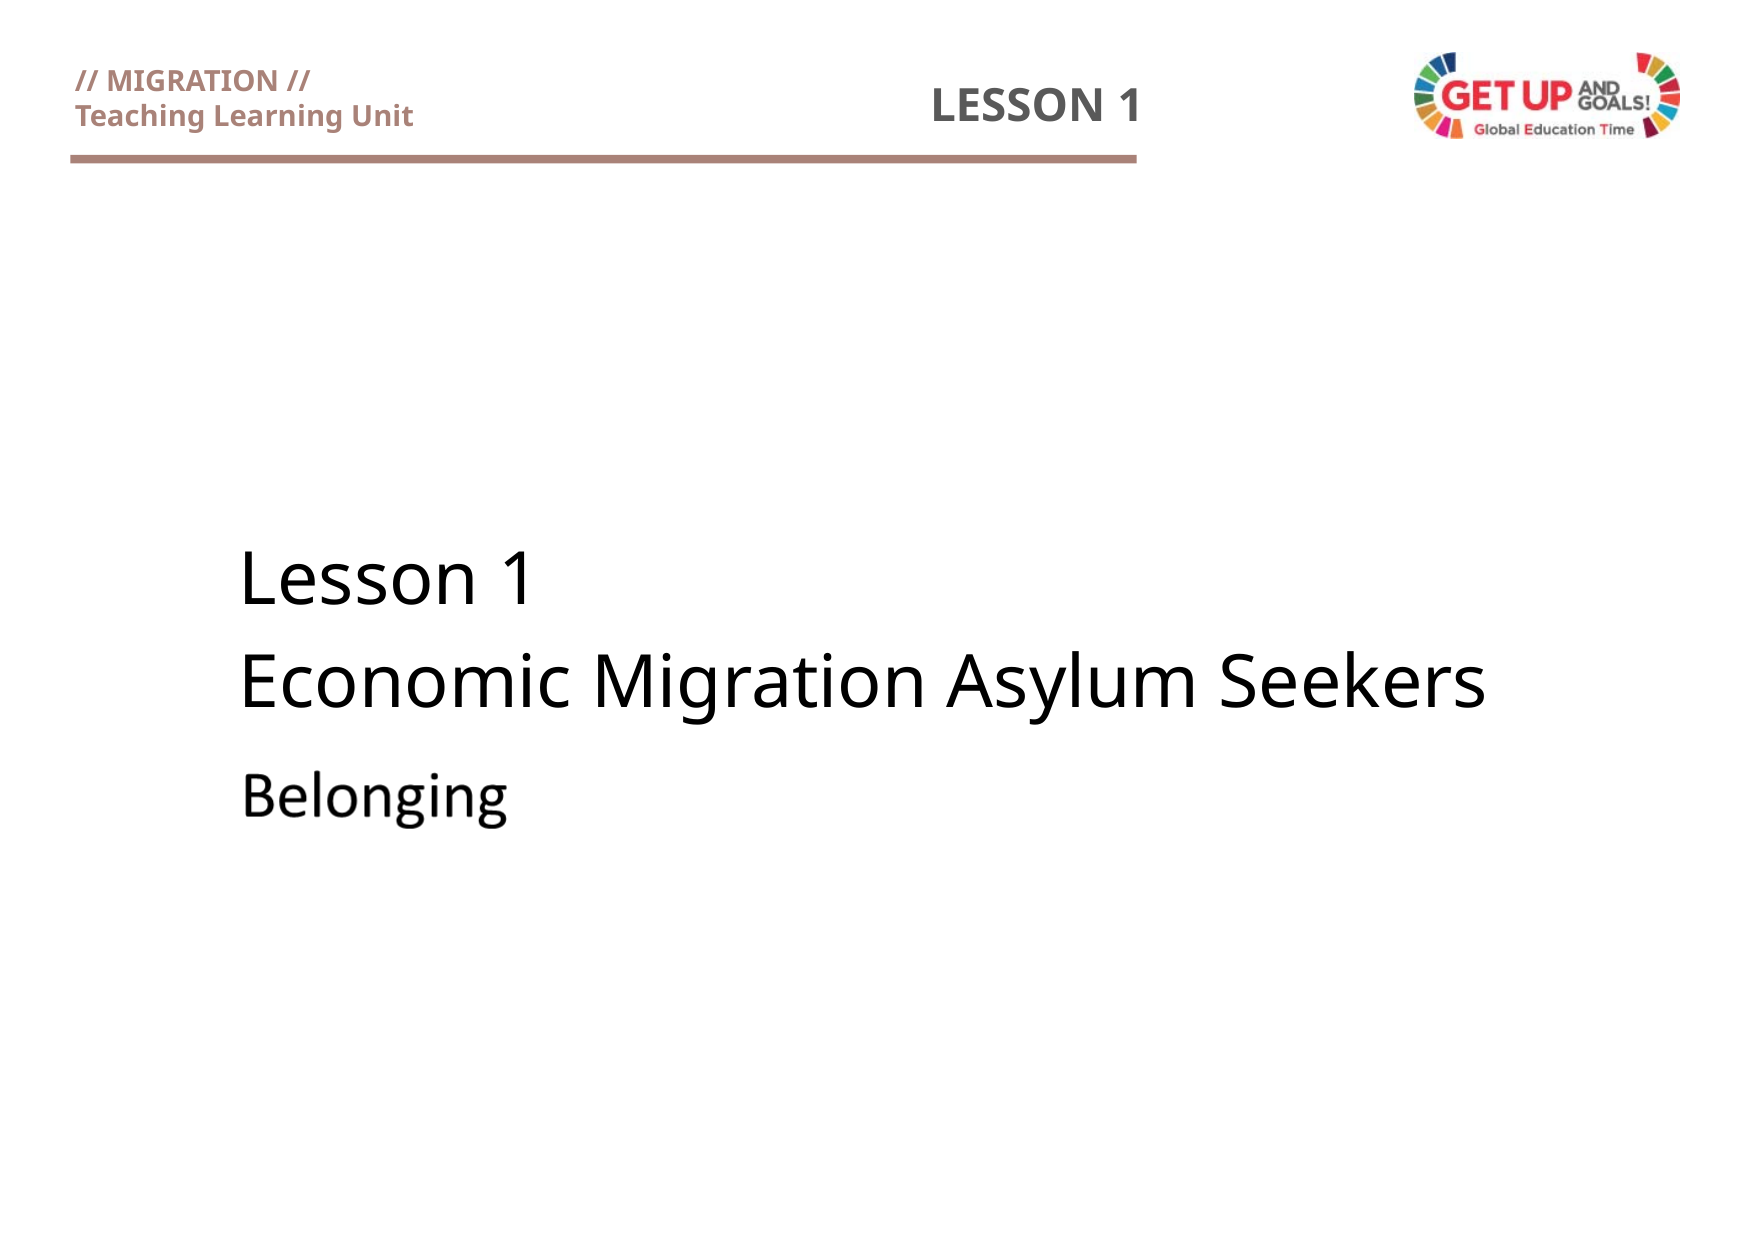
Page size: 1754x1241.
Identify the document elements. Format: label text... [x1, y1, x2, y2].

text_box Lesson 1 Economic Migration Asylum Seekers [224, 523, 1532, 730]
picture [199, 734, 549, 875]
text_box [59, 47, 1680, 164]
